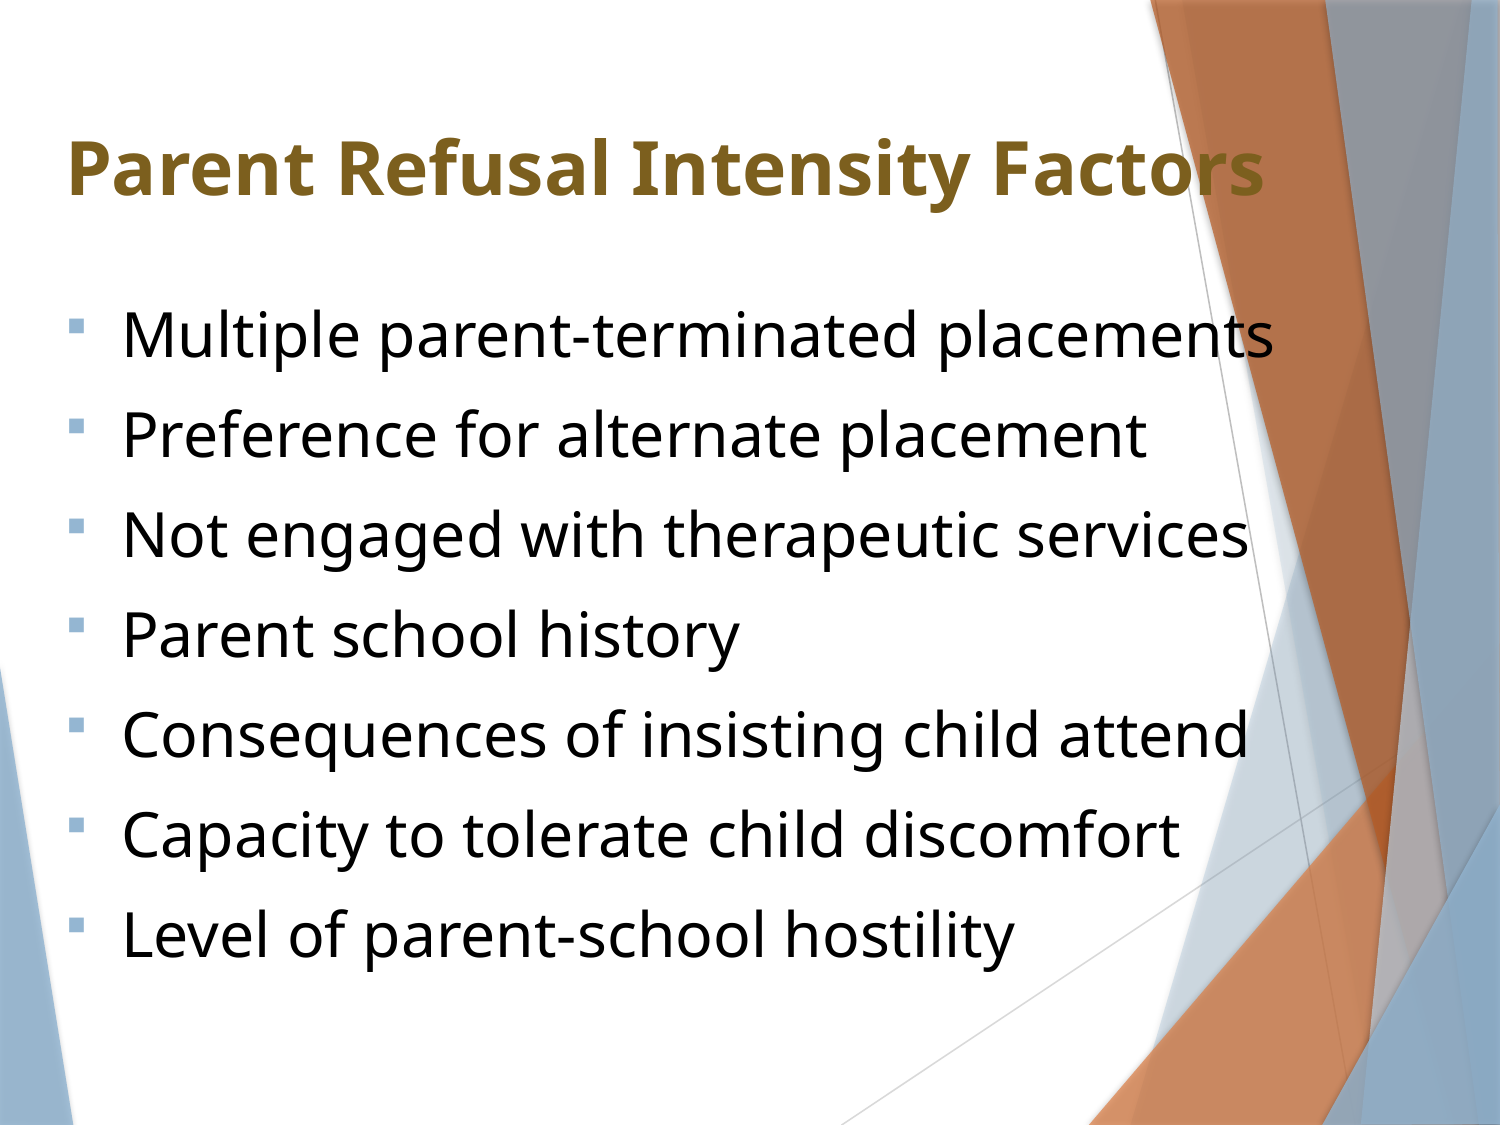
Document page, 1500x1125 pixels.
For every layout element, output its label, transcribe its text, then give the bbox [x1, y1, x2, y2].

list Multiple parent-terminated placements Preference for alternate placement Not engaged with therapeutic services Parent school history Consequences of insisting child attend Capacity to tolerate child discomfort Level of parent-school hostility [50, 287, 1363, 1063]
title Parent Refusal Intensity Factors [50, 112, 1363, 225]
